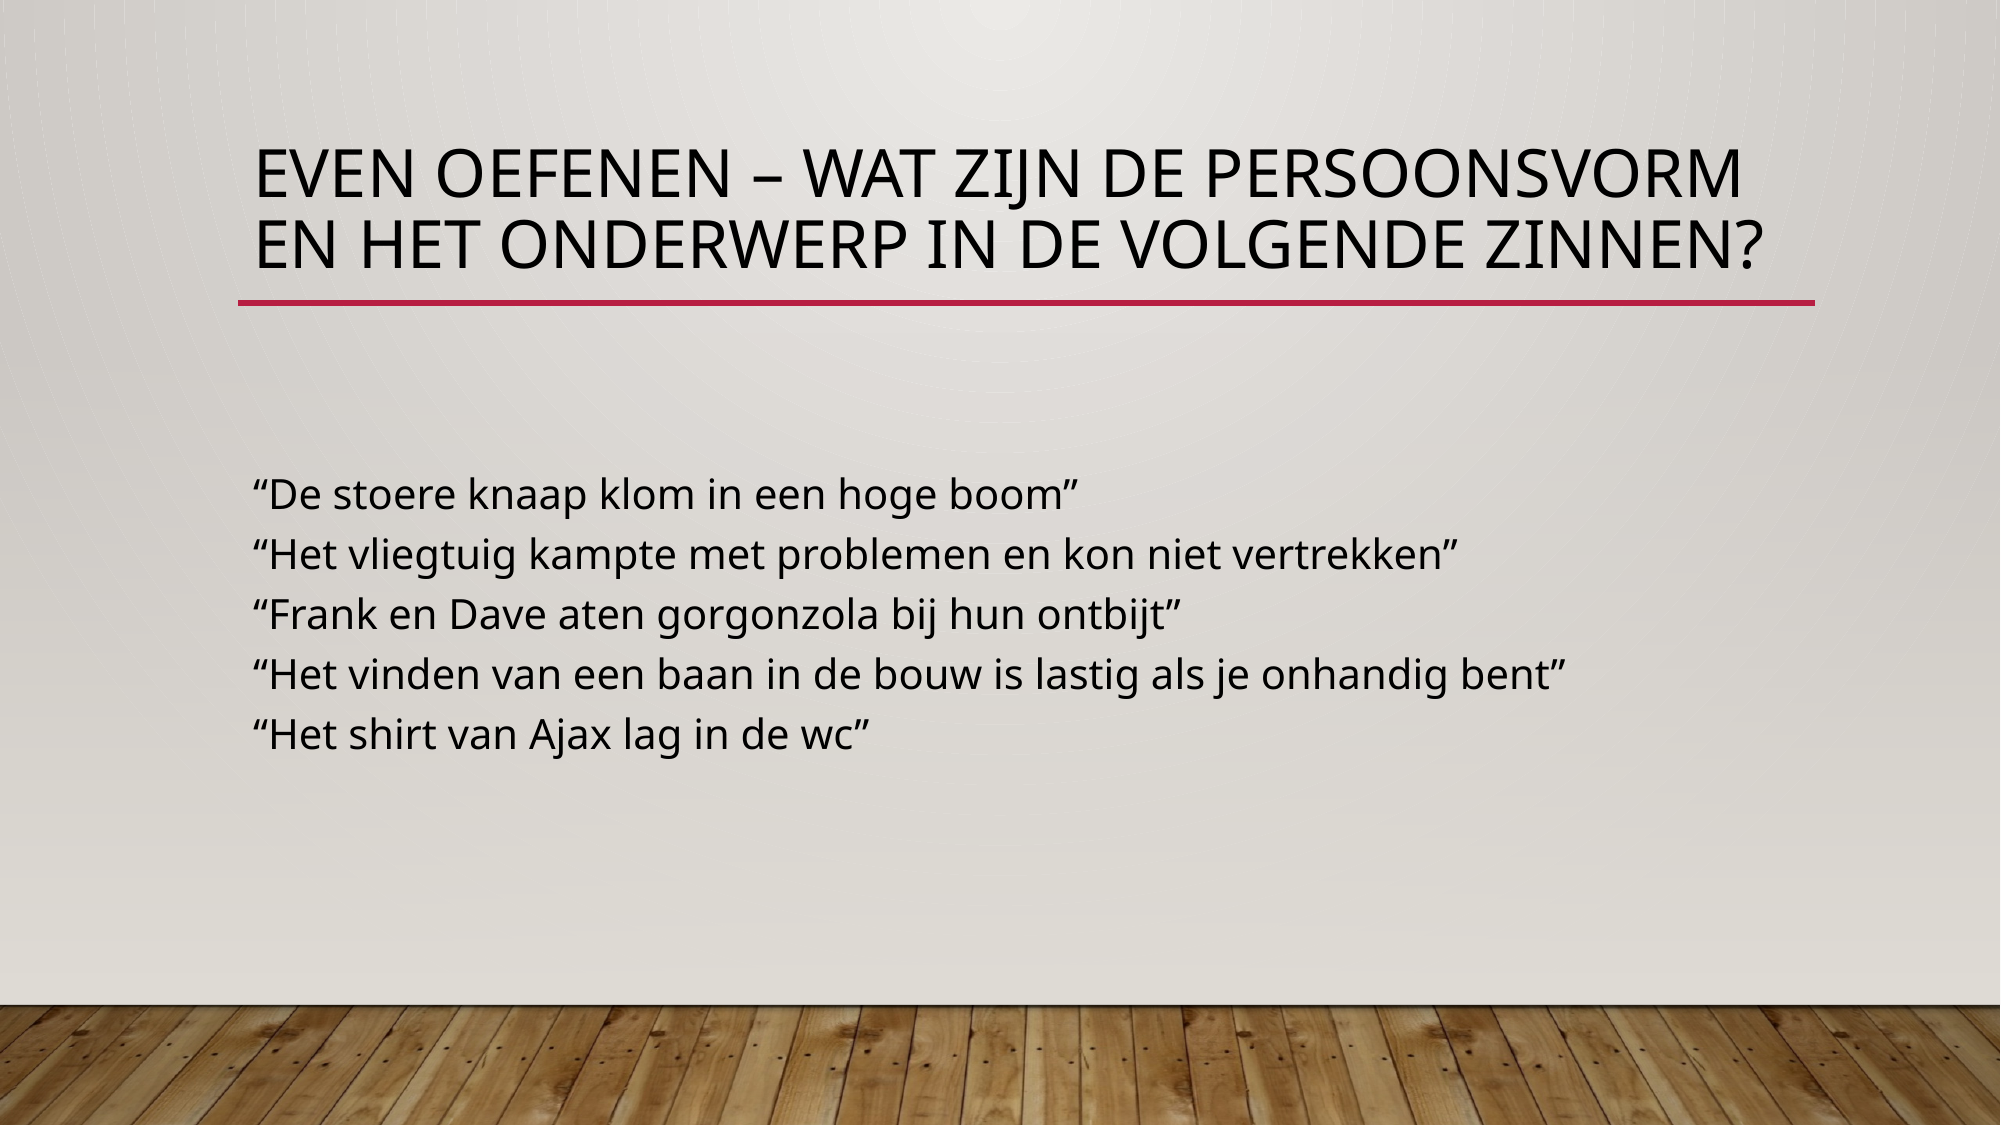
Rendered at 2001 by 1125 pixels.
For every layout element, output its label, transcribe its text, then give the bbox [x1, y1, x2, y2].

list “De stoere knaap klom in een hoge boom” “Het vliegtuig kampte met problemen en kon niet vertrekken” “Frank en Dave aten gorgonzola bij hun ontbijt” “Het vinden van een baan in de bouw is lastig als je onhandig bent” “Het shirt van Ajax lag in de wc” [238, 330, 1814, 897]
title Even oefenen – wat zijn de persoonsvorm en het onderwerp in de volgende zinnen? [238, 131, 1814, 305]
picture [0, 1005, 2000, 1125]
